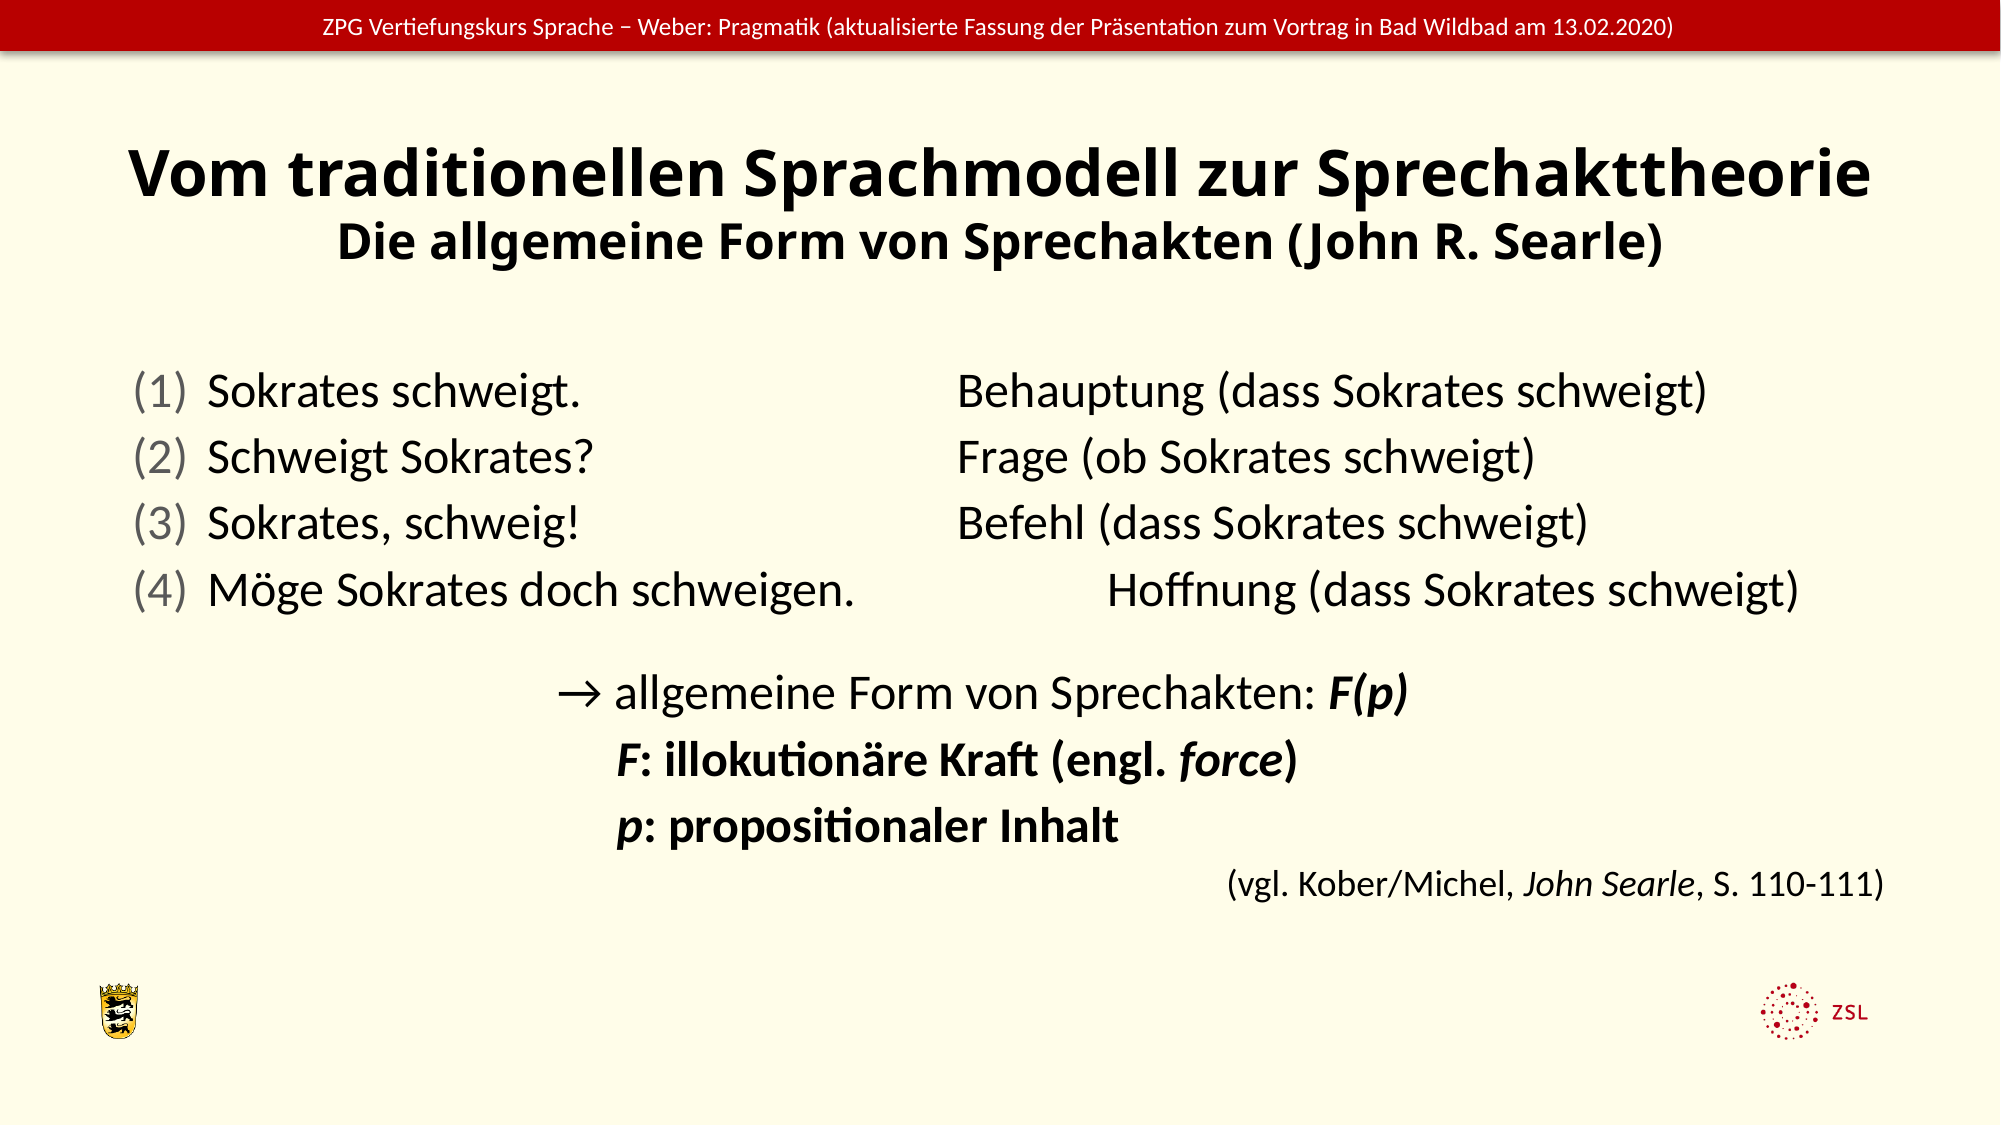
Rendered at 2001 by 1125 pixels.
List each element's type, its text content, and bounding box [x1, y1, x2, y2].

picture [1746, 1012, 1882, 1054]
picture [98, 981, 140, 1041]
title Vom traditionellen Sprachmodell zur Sprechakttheorie Die allgemeine Form von Sprechakten (John R. Searle) [99, 113, 1900, 289]
list Sokrates schweigt. Behauptung (dass Sokrates schweigt) Schweigt Sokrates? Frage (ob Sokrates schweigt) Sokrates, schweig! Befehl (dass Sokrates schweigt) Möge Sokrates doch schweigen. Hoffnung (dass Sokrates schweigt) → allgemeine Form von Sprechakten: F(p) F: illokutionäre Kraft (engl. force) p: propositionaler Inhalt (vgl. Kober/Michel, John Searle, S. 110-111) [99, 349, 1900, 1012]
